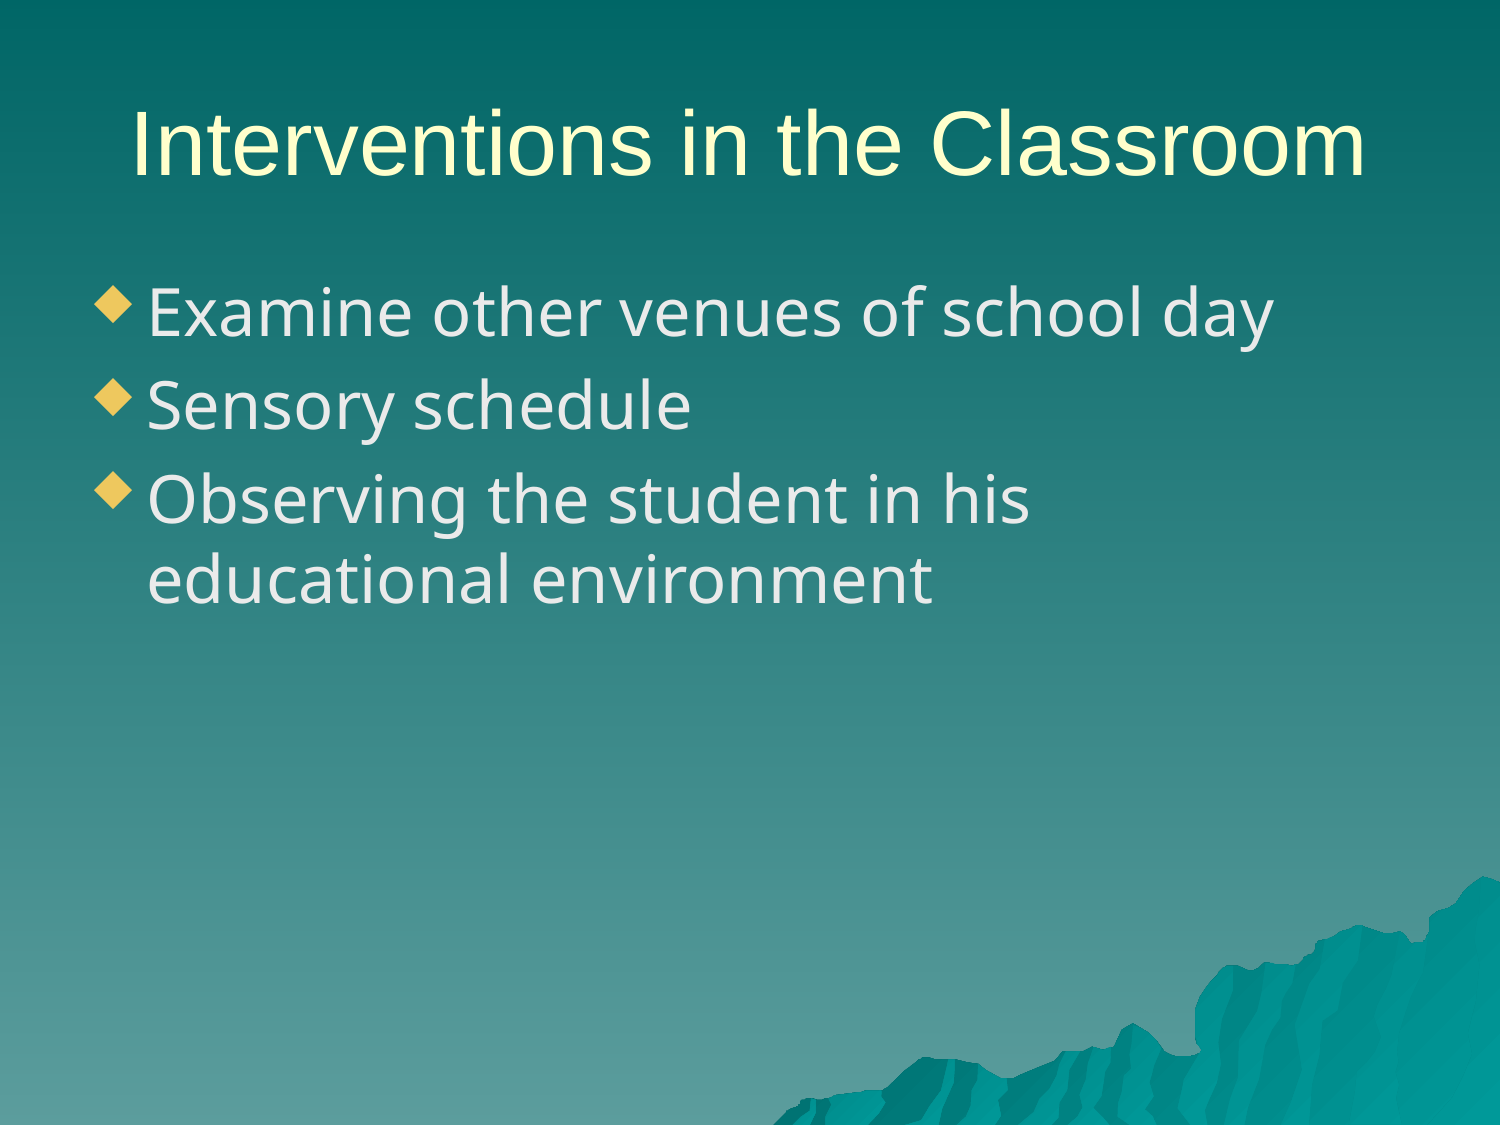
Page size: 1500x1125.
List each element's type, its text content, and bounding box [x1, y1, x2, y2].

title Interventions in the Classroom [74, 45, 1426, 233]
list Examine other venues of school day Sensory schedule Observing the student in his educational environment [74, 262, 1426, 1006]
